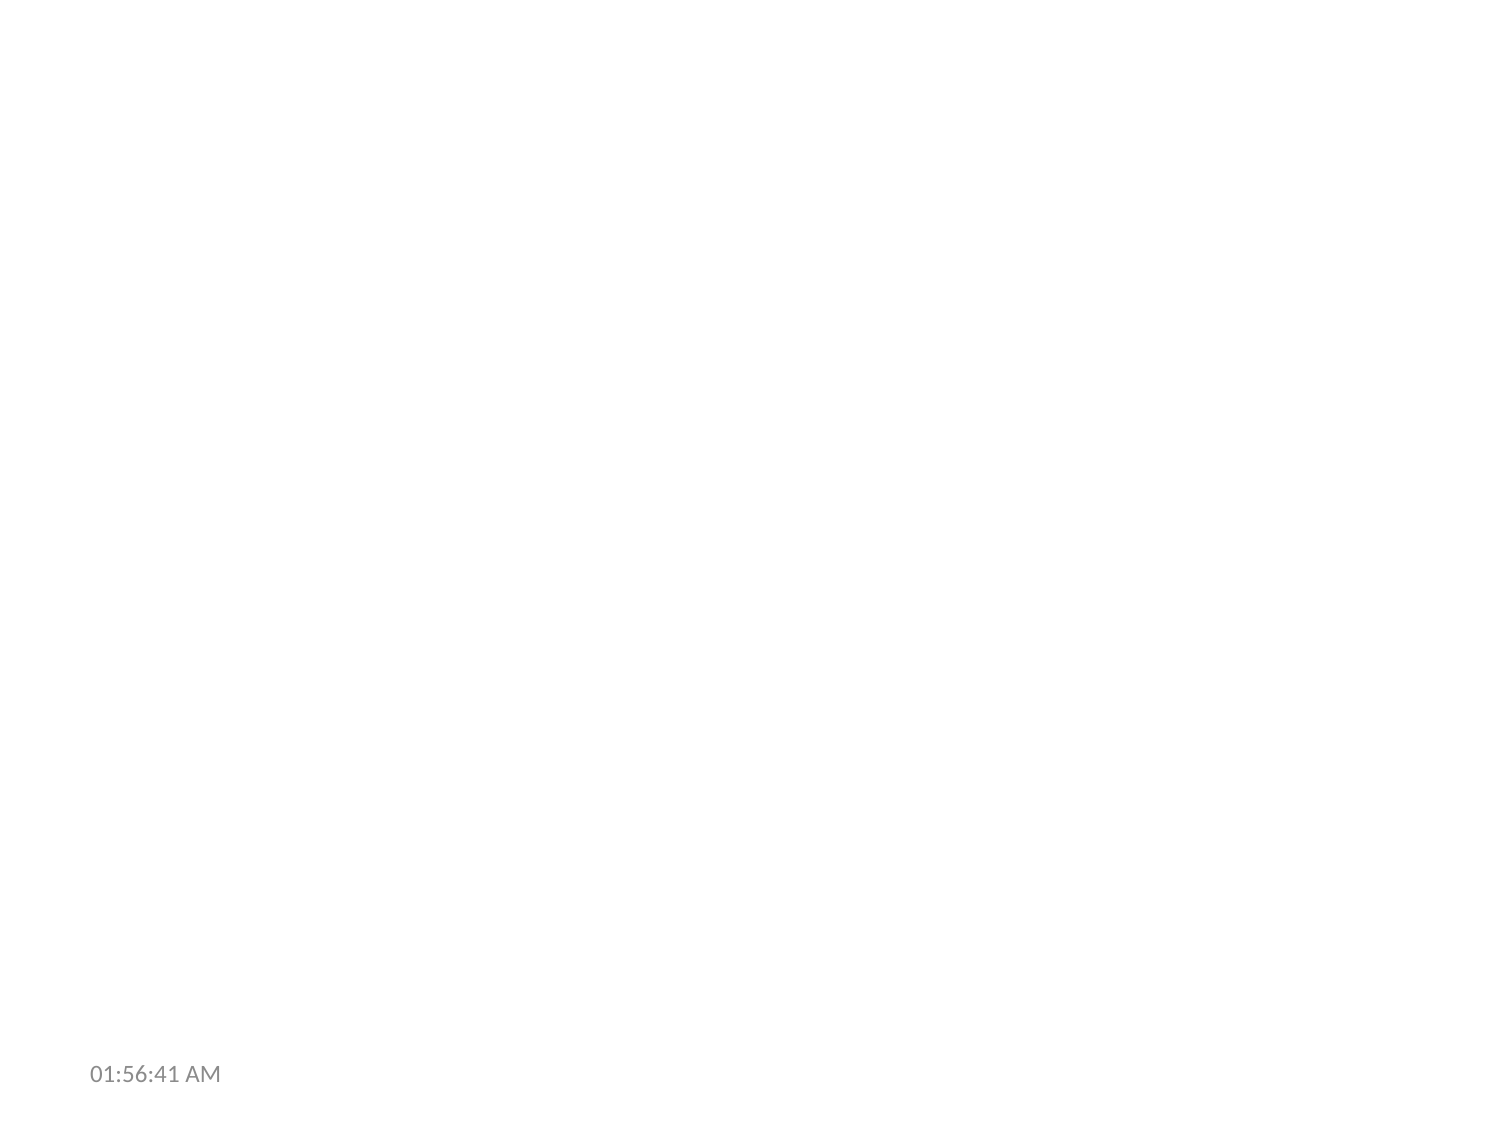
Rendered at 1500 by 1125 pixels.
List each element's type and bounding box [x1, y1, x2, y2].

slide_number [75, 1042, 425, 1103]
